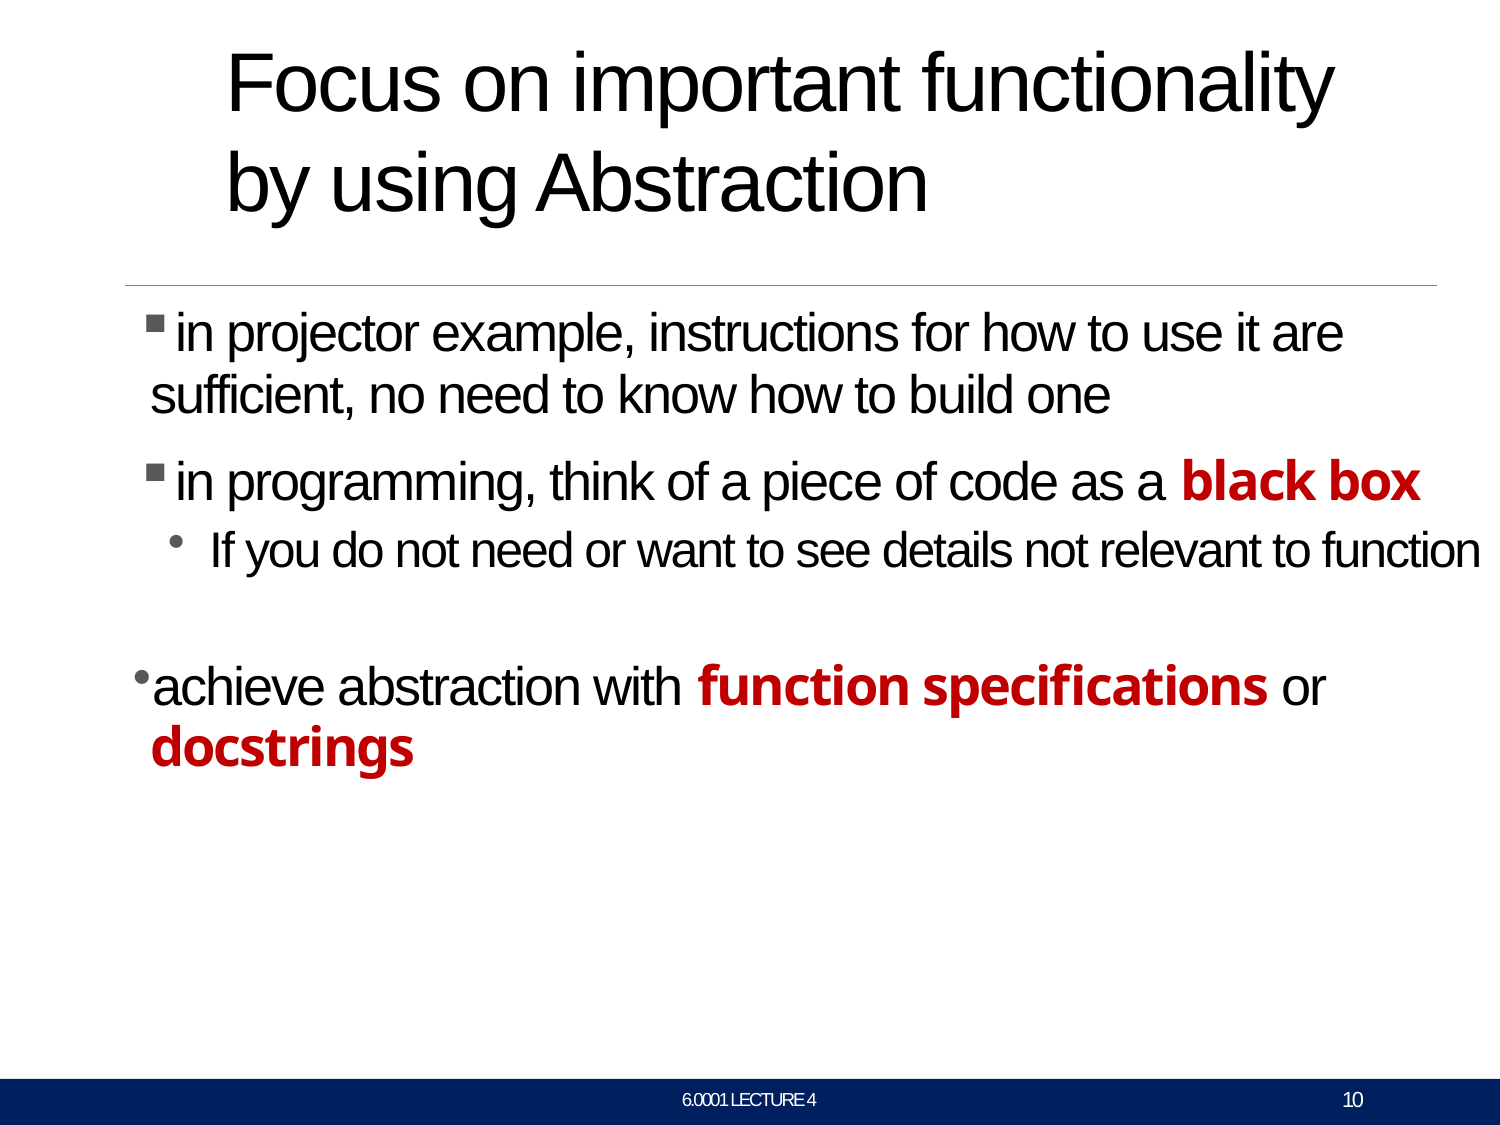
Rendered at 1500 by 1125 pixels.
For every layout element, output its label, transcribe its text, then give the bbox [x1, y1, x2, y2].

text_box 10 [1340, 1088, 1377, 1112]
footer 6.0001 LECTURE 4 [679, 1090, 875, 1125]
text_box in projector example, instructions for how to use it are sufficient, no need to know how to build one in programming, think of a piece of code as a black box If you do not need or want to see details not relevant to function achieve abstraction with function specifications or docstrings [132, 298, 1488, 778]
title Focus on important functionality by using Abstraction [222, 26, 1438, 229]
